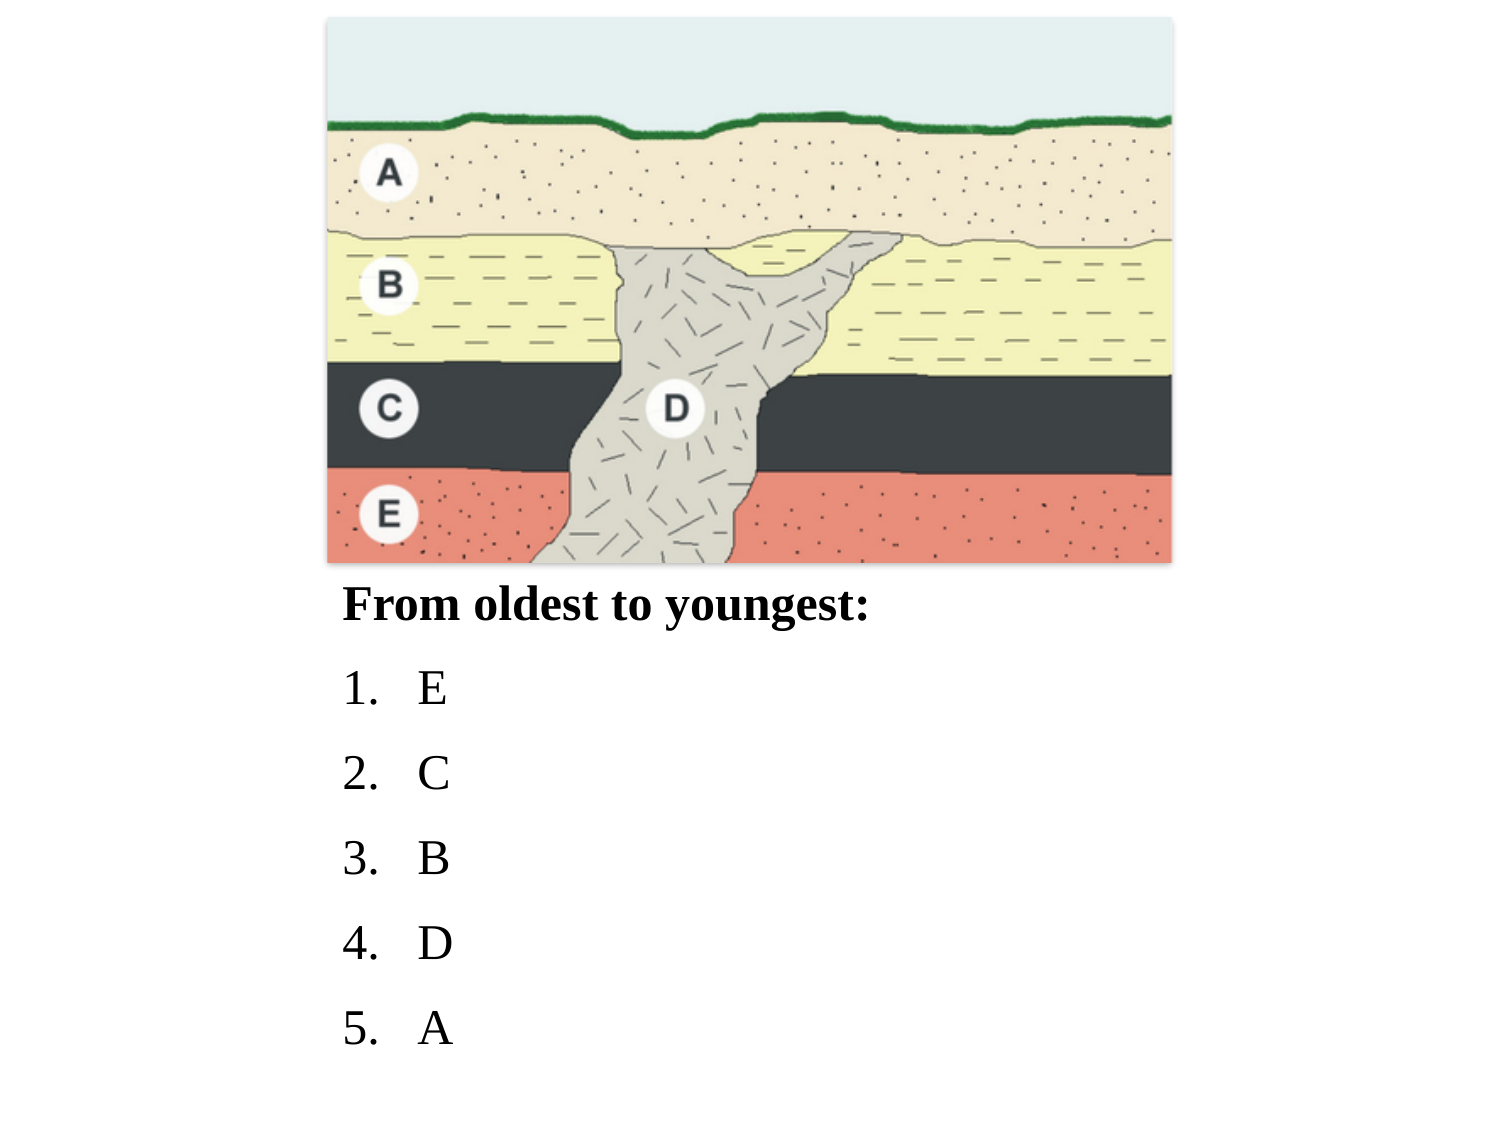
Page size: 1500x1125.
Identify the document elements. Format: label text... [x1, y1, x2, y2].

text_box From oldest to youngest: E C B D A [327, 562, 1400, 1063]
picture [327, 17, 1173, 563]
